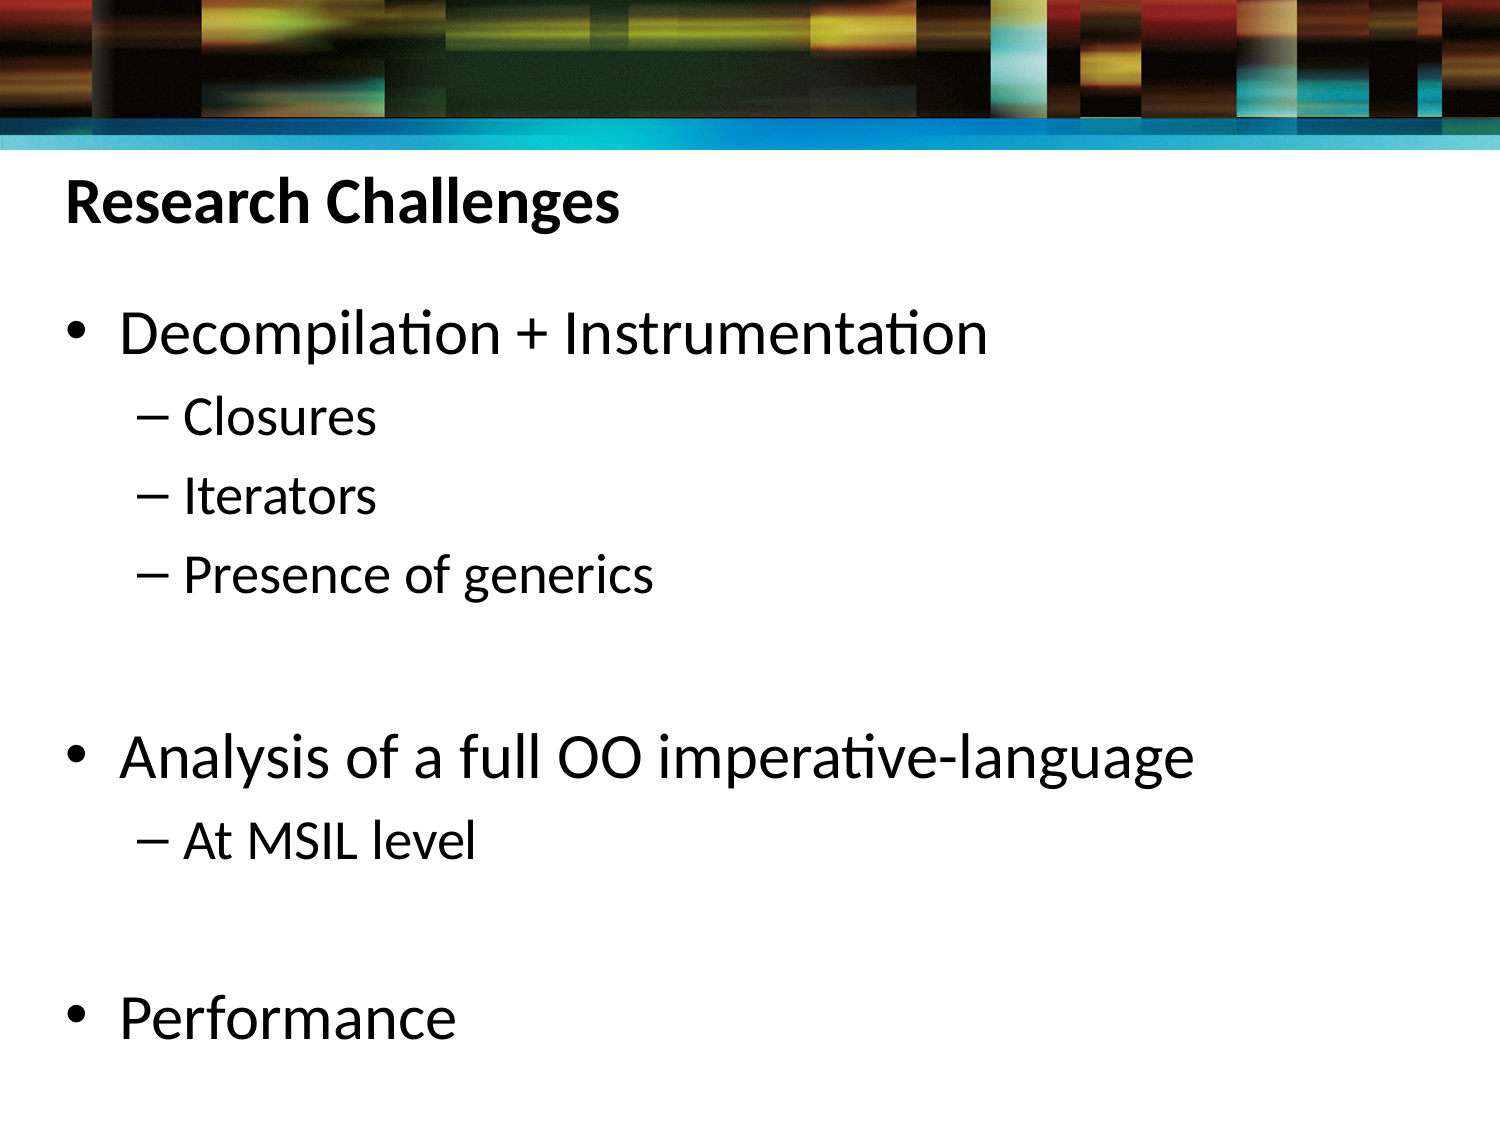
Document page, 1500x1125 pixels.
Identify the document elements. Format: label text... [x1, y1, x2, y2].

list Decompilation + Instrumentation Closures Iterators Presence of generics Analysis of a full OO imperative-language At MSIL level Performance [50, 282, 1450, 1063]
picture [0, 0, 1500, 150]
title Research Challenges [50, 149, 1450, 246]
